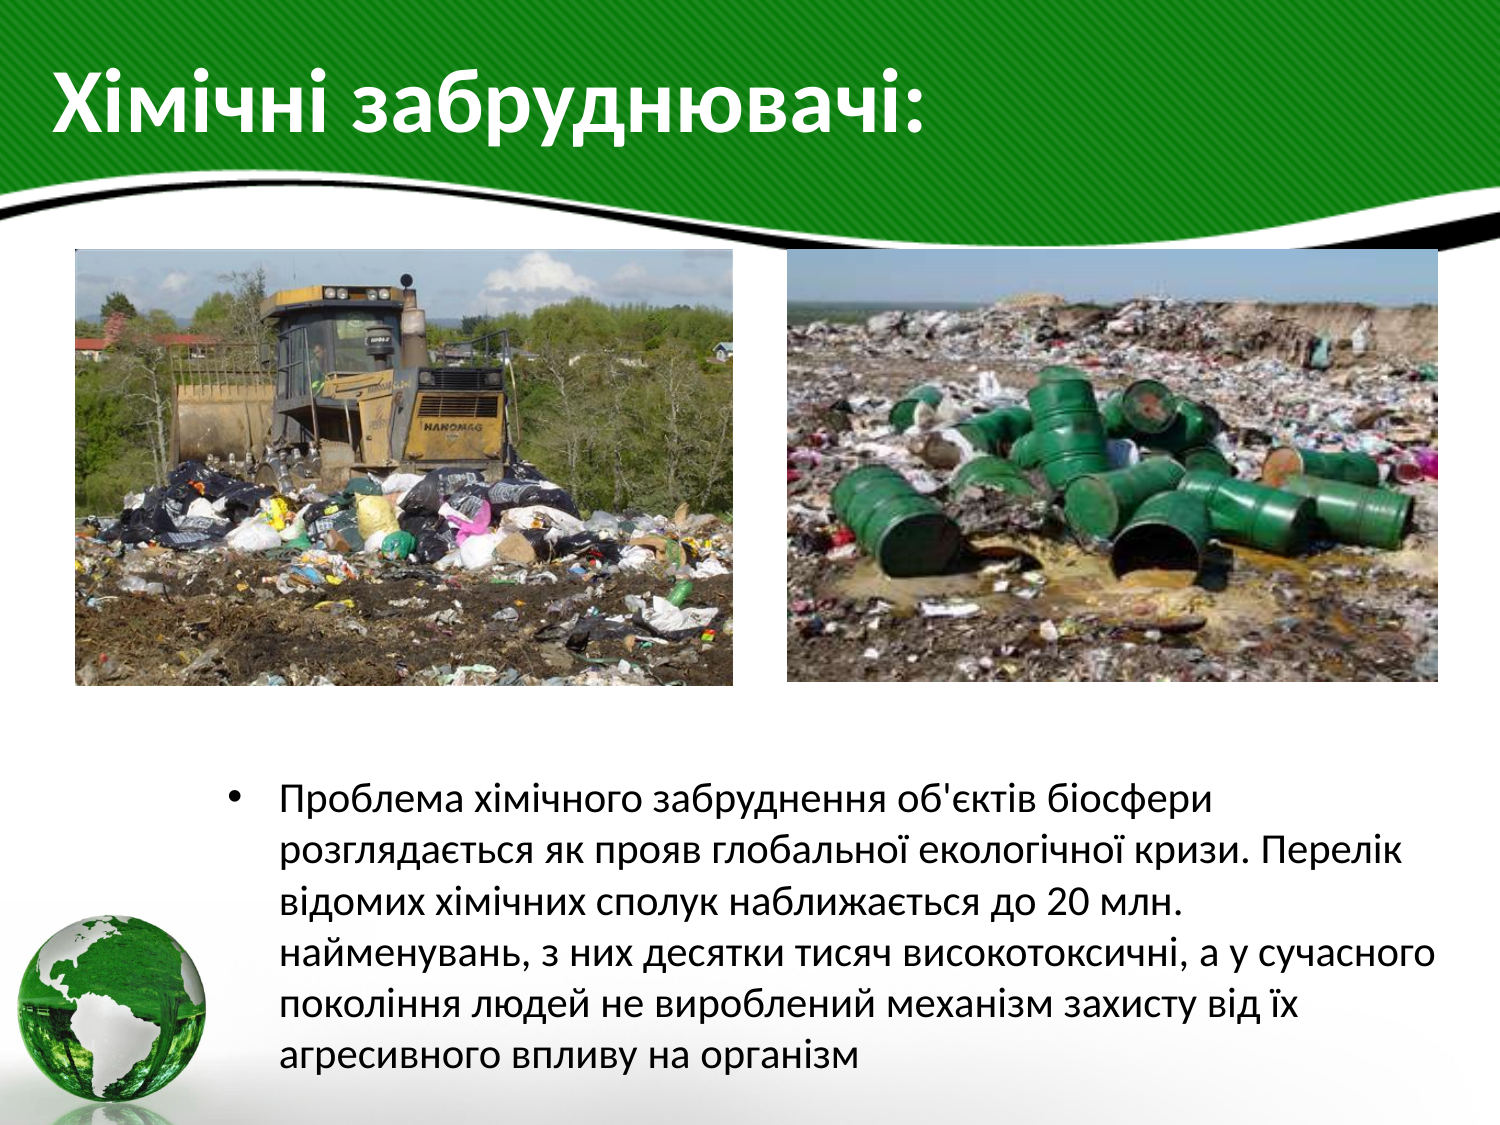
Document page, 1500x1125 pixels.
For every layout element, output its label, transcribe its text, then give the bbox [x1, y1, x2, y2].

list Проблема хімічного забруднення об'єктів біосфери розглядається як прояв глобальної екологічної кризи. Перелік відомих хімічних сполук наближається до 20 млн. найменувань, з них десятки тисяч високотоксичні, а у сучасного покоління людей не вироблений механізм захисту від їх агресивного впливу на організм [212, 762, 1463, 1088]
picture [0, 0, 1500, 1125]
title Хімічні забруднювачі: [37, 8, 1463, 183]
